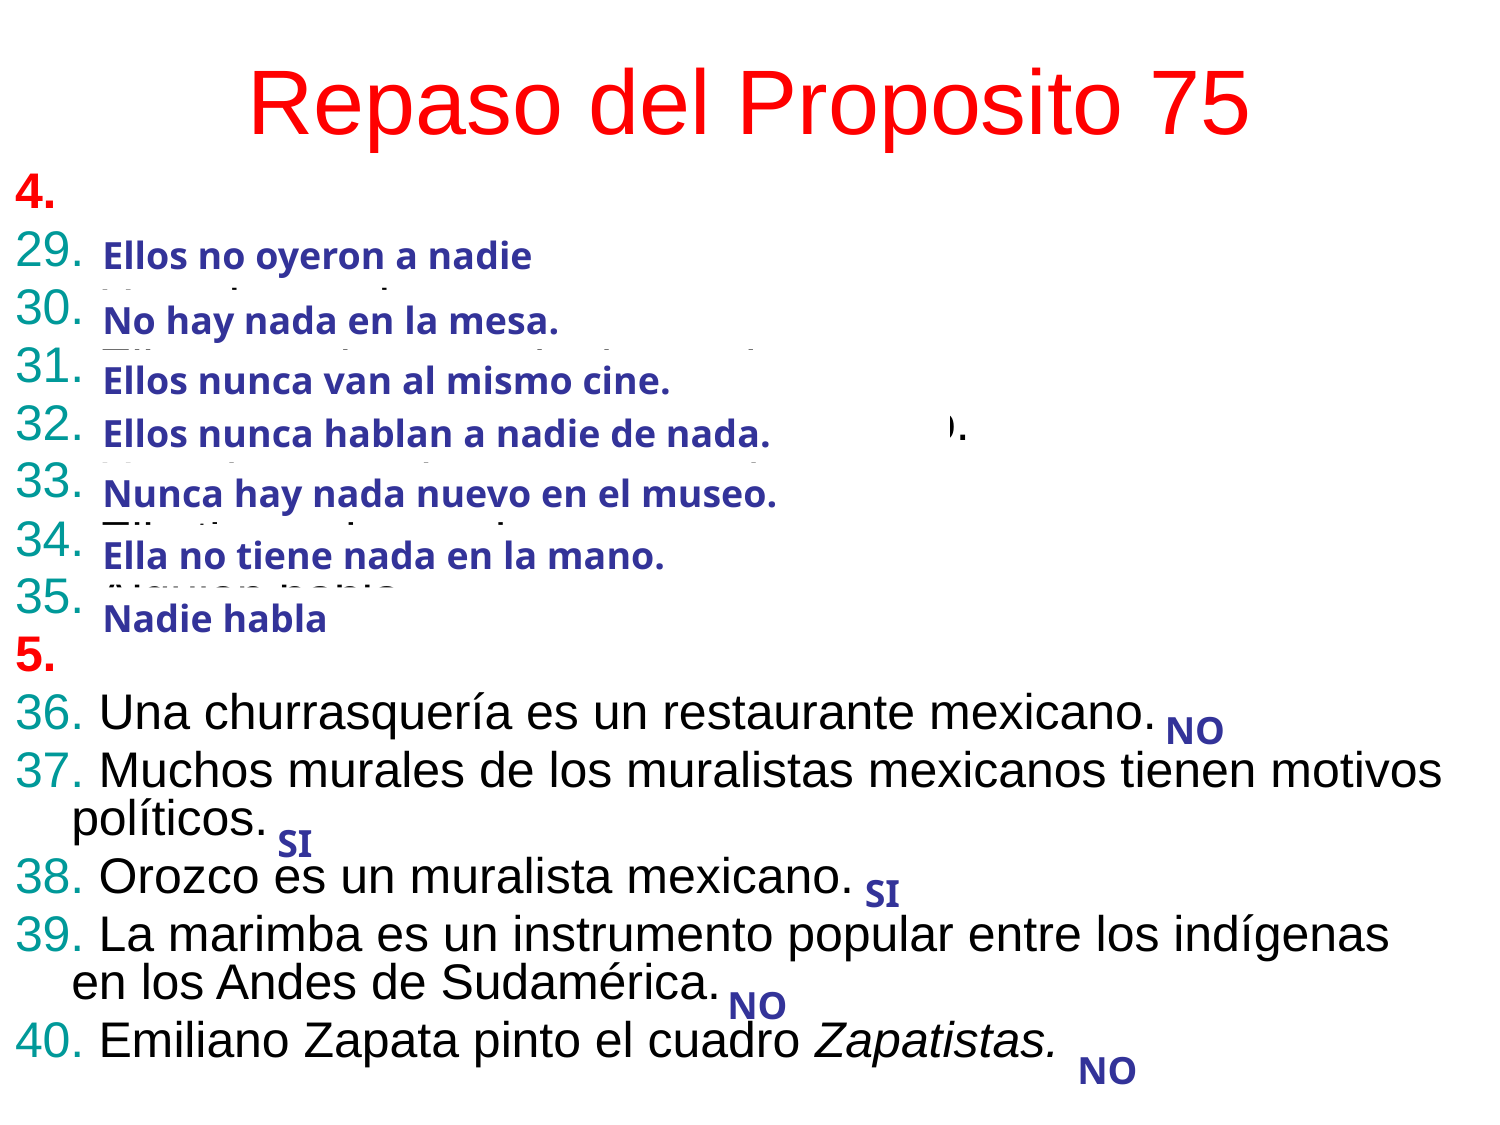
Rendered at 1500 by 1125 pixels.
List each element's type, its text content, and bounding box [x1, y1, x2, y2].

text_box NO [1062, 1039, 1163, 1100]
list 4. 29. Ellos oyeron a alguien. 30. Hay algo en la mesa. 31. Ellos van siempre al mismo cine. 32. Ellos siempre hablan a alguien de algo. 33. Hay siempre algo nuevo en el museo. 34. Ella tiene algo en la mano. 35. Alguien habla. 5. 36. Una churrasquería es un restaurante mexicano. 37. Muchos murales de los muralistas mexicanos tienen motivos políticos. 38. Orozco es un muralista mexicano. 39. La marimba es un instrumento popular entre los indígenas en los Andes de Sudamérica. 40. Emiliano Zapata pinto el cuadro Zapatistas. [0, 162, 1463, 1125]
text_box SI [262, 812, 363, 873]
text_box No hay nada en la mesa. [87, 289, 950, 349]
text_box Ellos no oyeron a nadie [87, 224, 950, 285]
title Repaso del Proposito 75 [75, 24, 1425, 162]
text_box NO [712, 974, 813, 1035]
text_box Ellos nunca hablan a nadie de nada. [87, 402, 950, 462]
text_box Ellos nunca van al mismo cine. [87, 349, 950, 402]
text_box NO [1149, 699, 1250, 760]
text_box Nadie habla [87, 587, 950, 648]
text_box SI [849, 862, 950, 923]
text_box Nunca hay nada nuevo en el museo. [87, 462, 950, 523]
text_box Ella no tiene nada en la mano. [87, 524, 950, 585]
